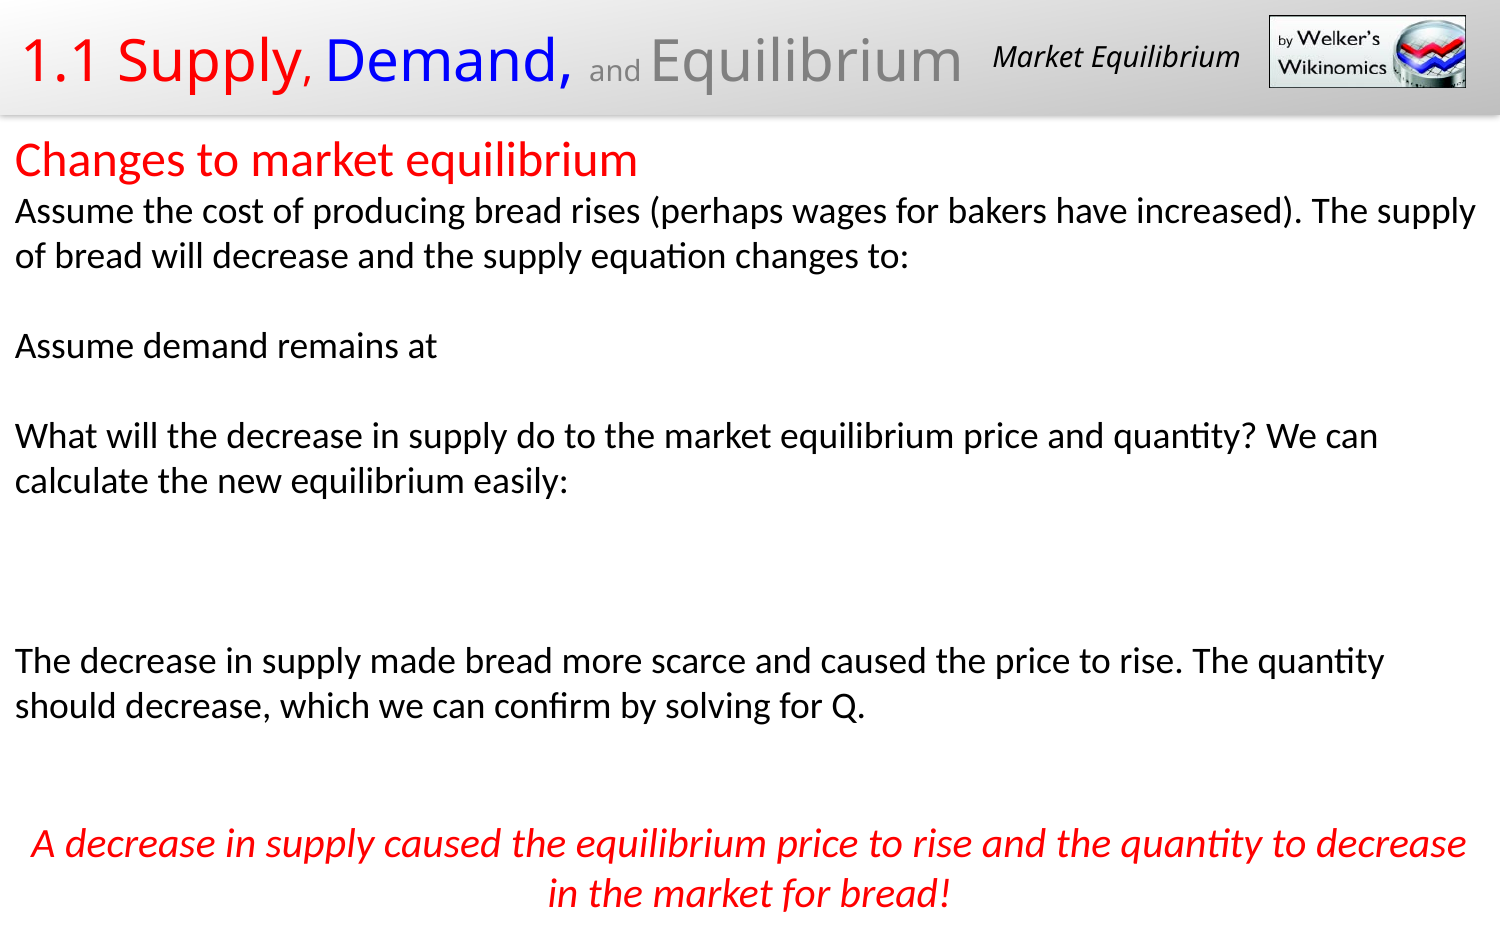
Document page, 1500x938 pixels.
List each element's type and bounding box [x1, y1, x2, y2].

text_box [0, 0, 1500, 115]
